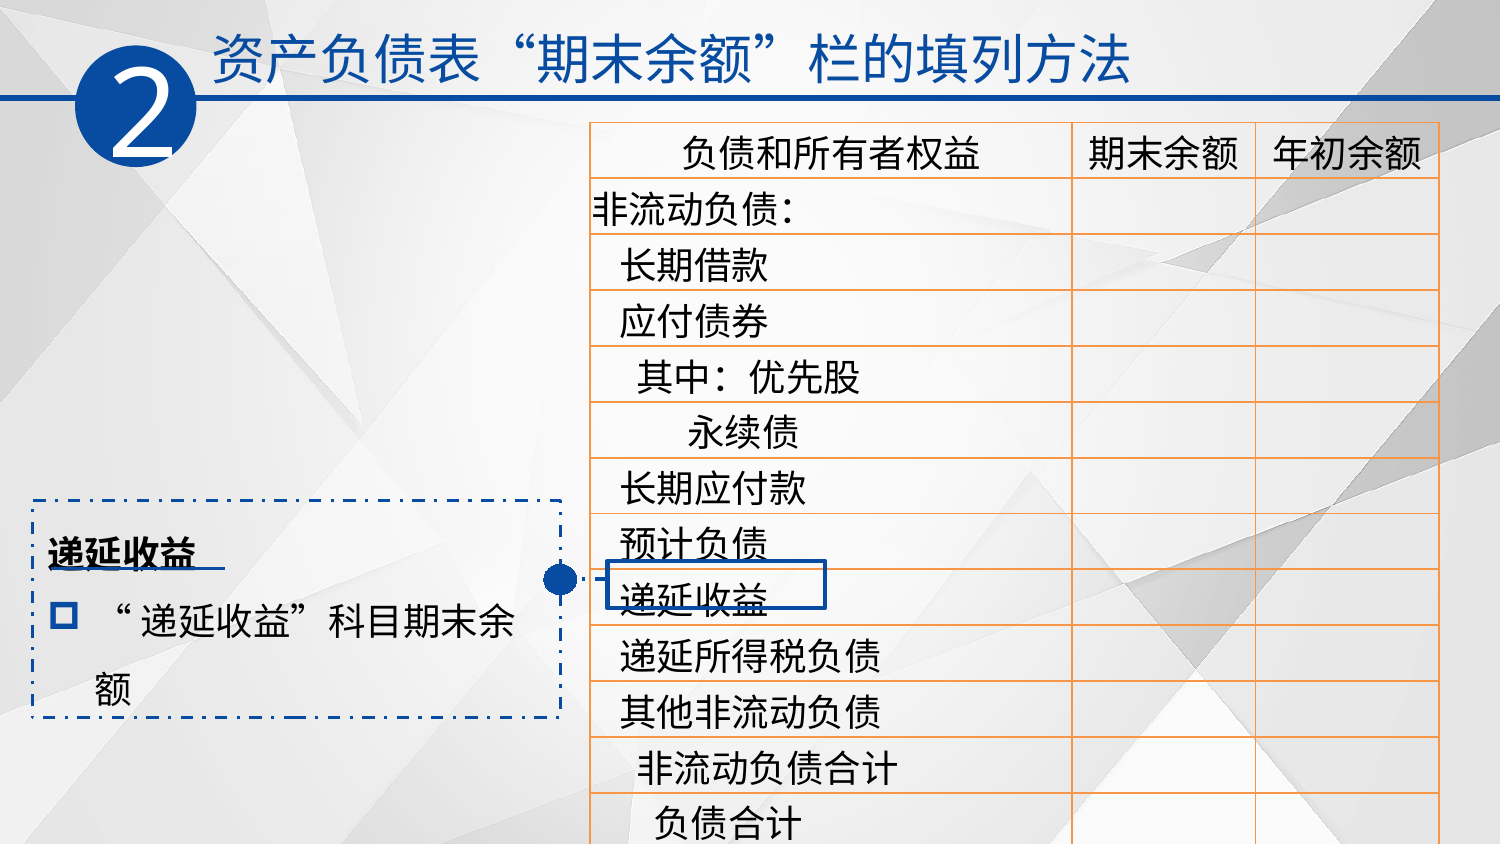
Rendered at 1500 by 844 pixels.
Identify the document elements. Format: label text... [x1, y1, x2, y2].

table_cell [591, 794, 1071, 844]
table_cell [591, 459, 1071, 513]
table_cell [1073, 235, 1255, 289]
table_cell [1073, 514, 1255, 568]
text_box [0, 24, 1500, 171]
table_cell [1073, 738, 1255, 792]
picture [0, 101, 1500, 844]
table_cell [1256, 626, 1438, 680]
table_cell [1073, 570, 1255, 624]
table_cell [1073, 682, 1255, 736]
table_header 年初余额 [1256, 123, 1438, 177]
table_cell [591, 626, 1071, 680]
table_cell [1073, 403, 1255, 457]
table_cell 非流动负债： [591, 179, 1071, 233]
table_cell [1256, 459, 1438, 513]
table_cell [1256, 682, 1438, 736]
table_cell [1256, 347, 1438, 401]
table_cell [1256, 291, 1438, 345]
table_cell [1073, 291, 1255, 345]
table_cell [1256, 570, 1438, 624]
picture [0, 0, 1500, 95]
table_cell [1256, 794, 1438, 844]
table_header 负债和所有者权益 [591, 123, 1071, 177]
table_cell 其中：优先股 [591, 347, 1071, 401]
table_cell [1256, 514, 1438, 568]
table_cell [1256, 403, 1438, 457]
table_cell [591, 682, 1071, 736]
table_cell [1256, 179, 1438, 233]
table_cell 长期借款 [591, 235, 1071, 289]
table_cell [1073, 179, 1255, 233]
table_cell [1256, 738, 1438, 792]
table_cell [591, 738, 1071, 792]
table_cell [1073, 347, 1255, 401]
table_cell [1073, 626, 1255, 680]
table_cell [1256, 235, 1438, 289]
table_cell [1073, 794, 1255, 844]
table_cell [591, 403, 1071, 457]
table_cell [591, 570, 1071, 624]
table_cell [591, 514, 1071, 568]
table_cell 应付债券 [591, 291, 1071, 345]
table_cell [1073, 459, 1255, 513]
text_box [32, 500, 826, 653]
table_header 期末余额 [1073, 123, 1255, 177]
